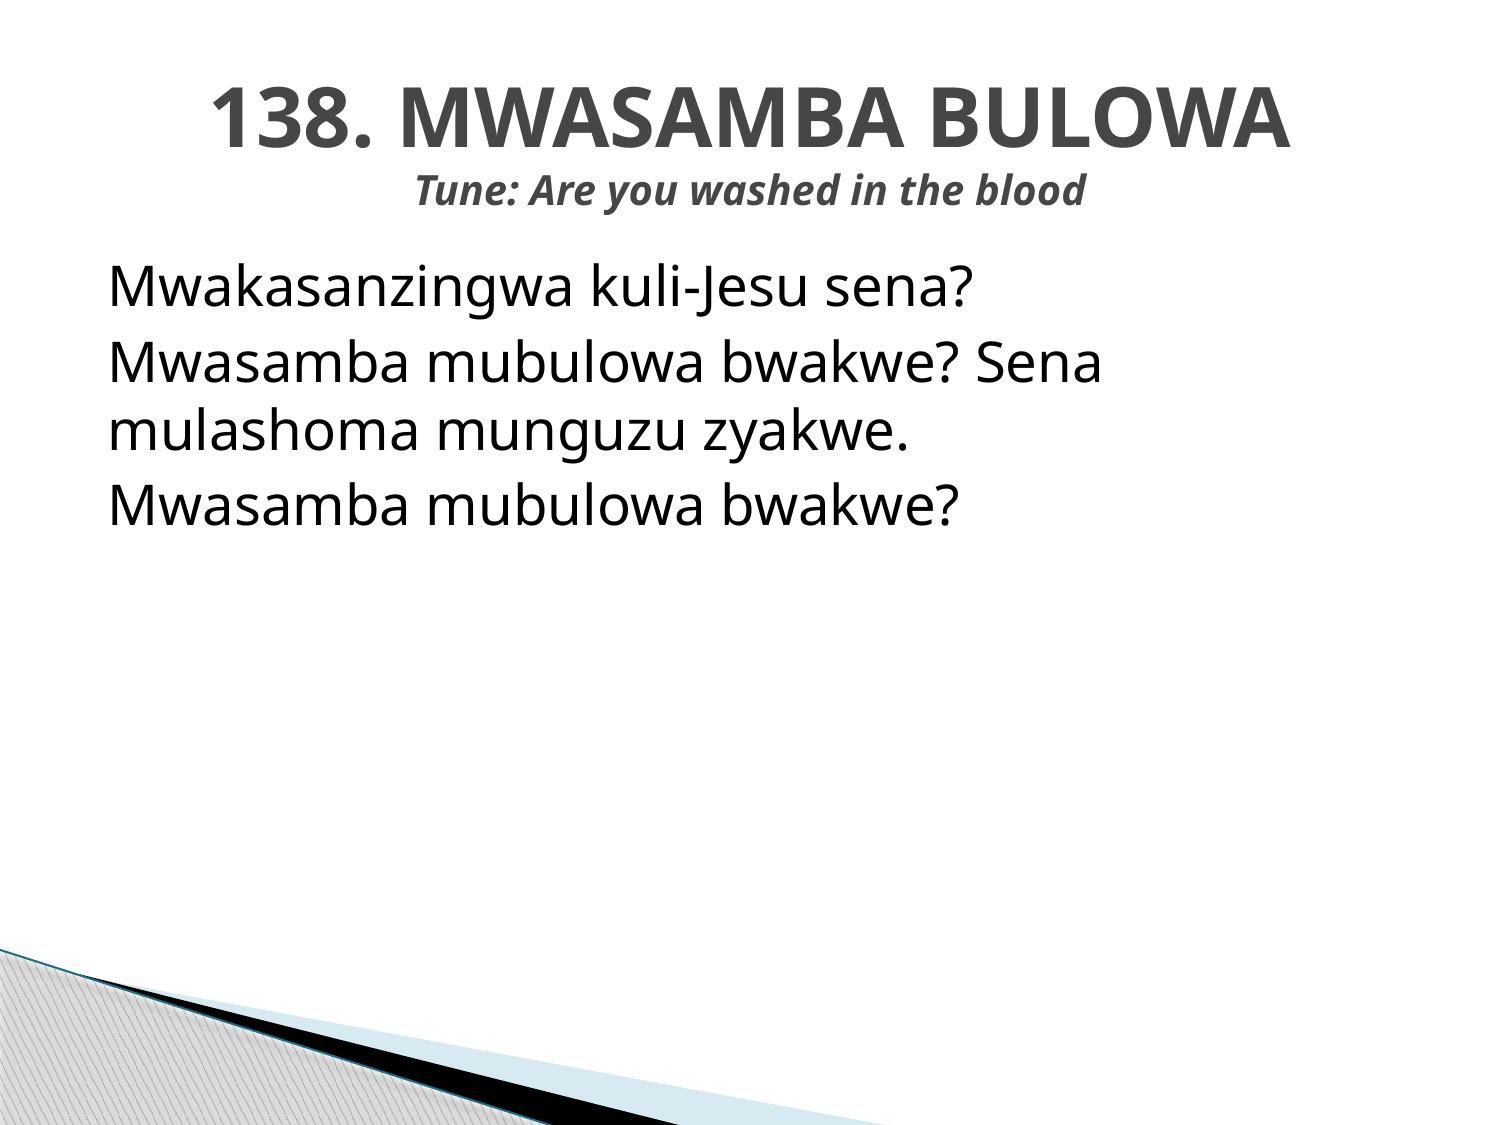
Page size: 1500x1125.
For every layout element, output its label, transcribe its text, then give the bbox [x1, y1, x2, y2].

list Mwakasanzingwa kuli-Jesu sena? Mwasamba mubulowa bwakwe? Sena mulashoma munguzu zyakwe. Mwasamba mubulowa bwakwe? [75, 243, 1425, 986]
title 138. MWASAMBA BULOWA Tune: Are you washed in the blood [75, 45, 1425, 233]
